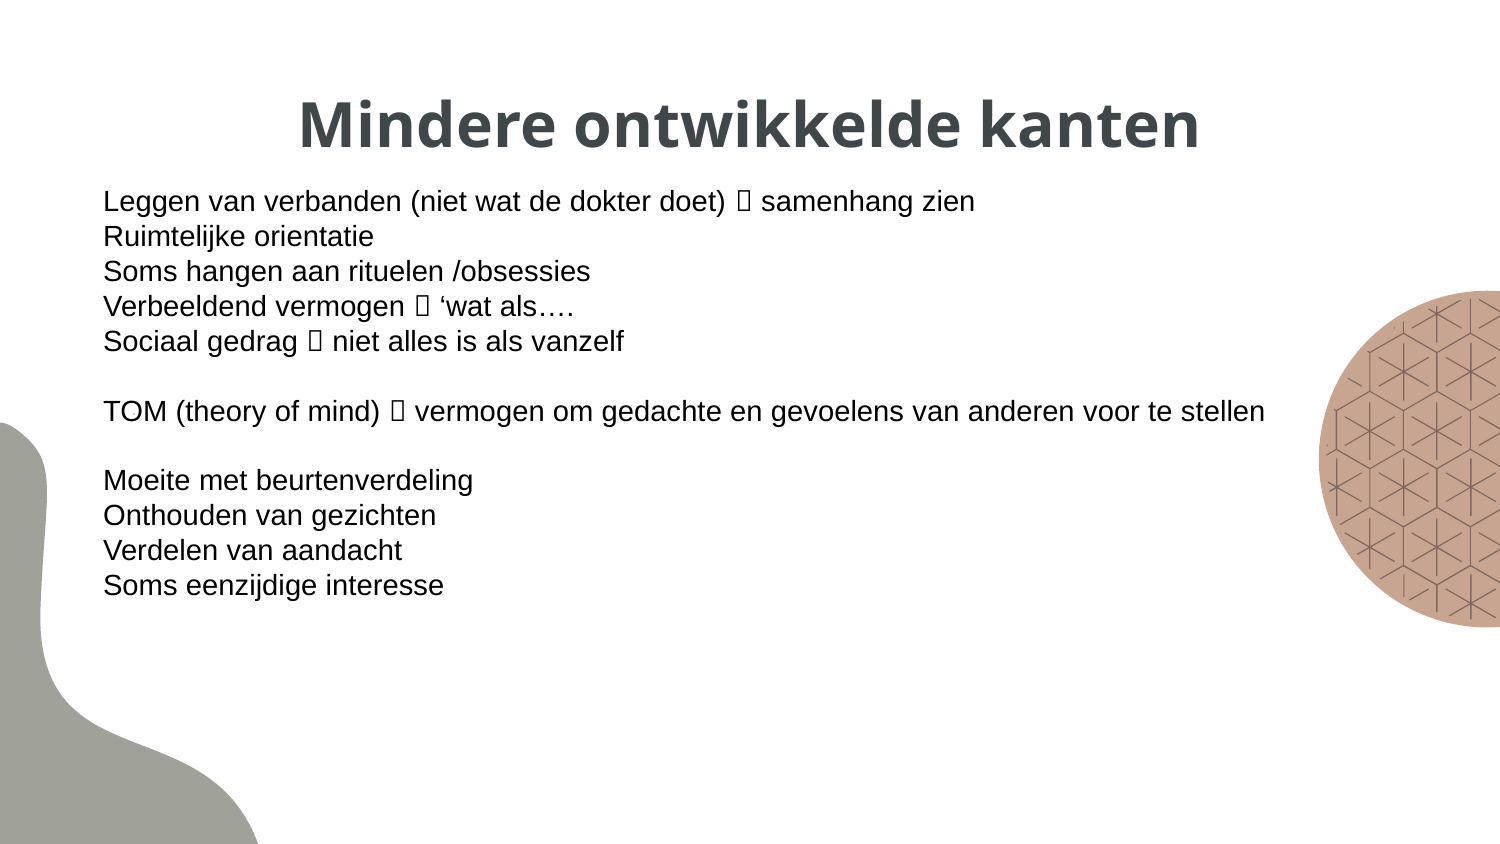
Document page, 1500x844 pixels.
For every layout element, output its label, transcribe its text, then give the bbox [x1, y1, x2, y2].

title Mindere ontwikkelde kanten [116, 85, 1383, 174]
text_box Leggen van verbanden (niet wat de dokter doet)  samenhang zien Ruimtelijke orientatie Soms hangen aan rituelen /obsessies Verbeeldend vermogen  ‘wat als…. Sociaal gedrag  niet alles is als vanzelf TOM (theory of mind)  vermogen om gedachte en gevoelens van anderen voor te stellen Moeite met beurtenverdeling Onthouden van gezichten Verdelen van aandacht Soms eenzijdige interesse [88, 174, 1385, 844]
